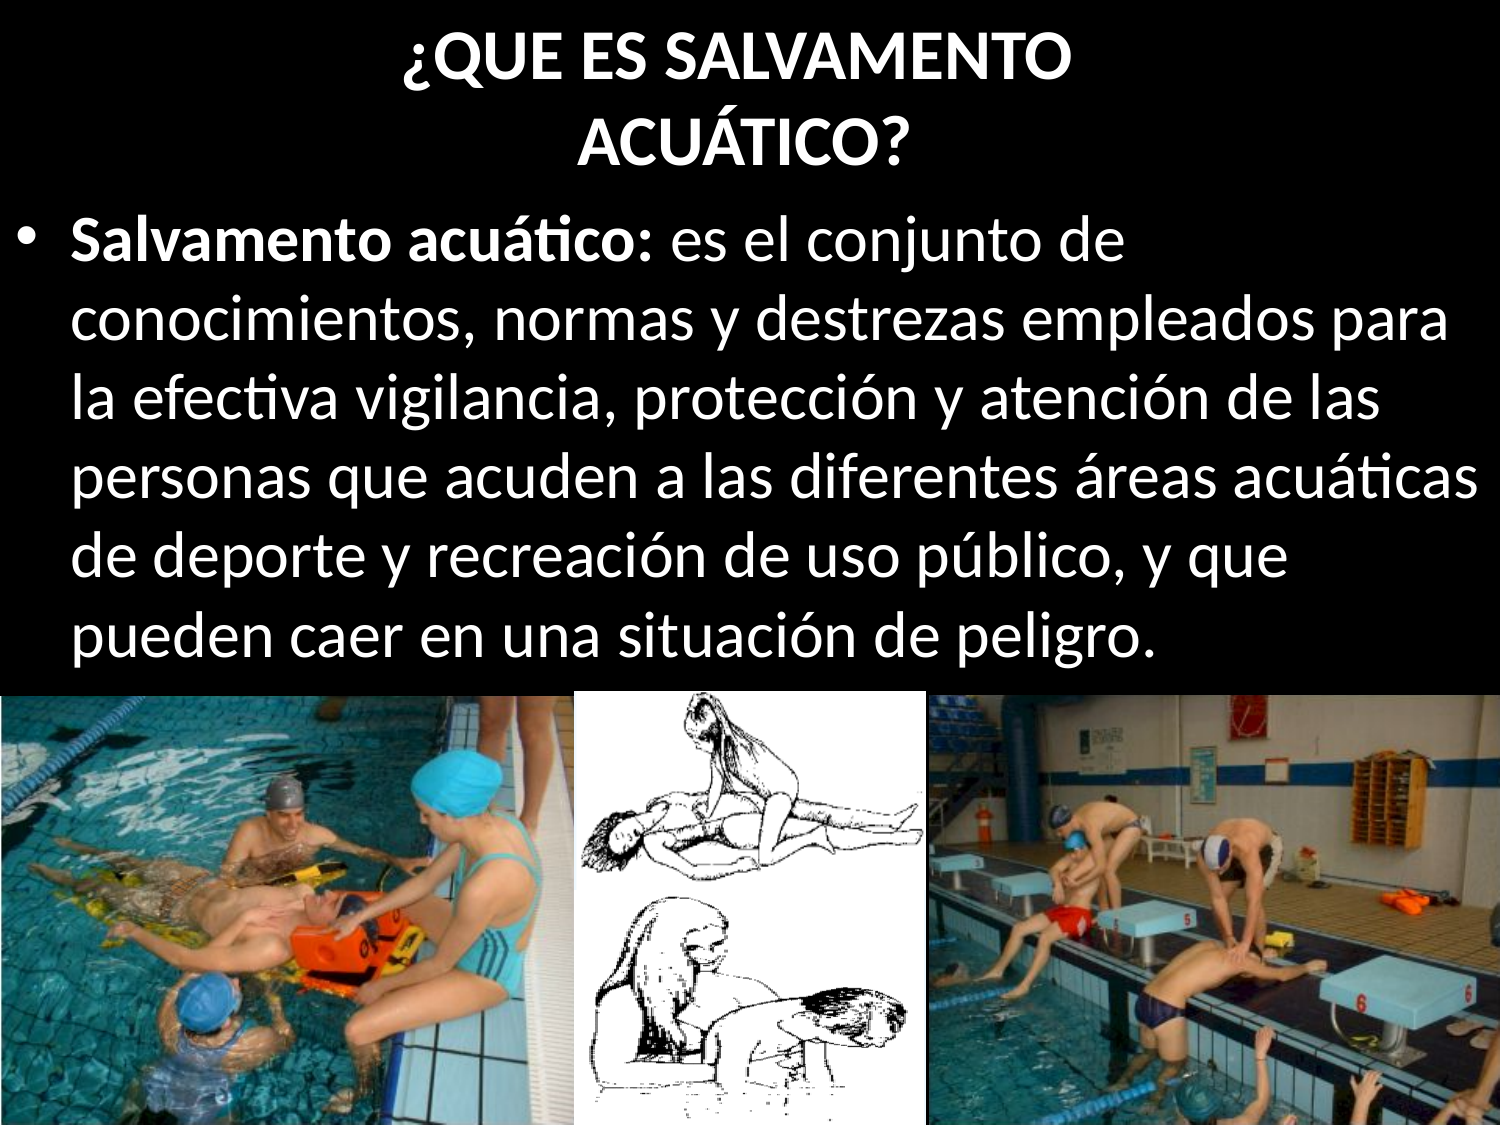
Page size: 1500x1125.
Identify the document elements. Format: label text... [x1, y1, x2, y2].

picture [929, 694, 1500, 1125]
picture [0, 691, 926, 1125]
title ¿QUE ES SALVAMENTO ACUÁTICO? [70, 0, 1421, 187]
list Salvamento acuático: es el conjunto de conocimientos, normas y destrezas empleados para la efectiva vigilancia, protección y atención de las personas que acuden a las diferentes áreas acuáticas de deporte y recreación de uso público, y que pueden caer en una situación de peligro. amenace su vida. [0, 187, 1500, 695]
